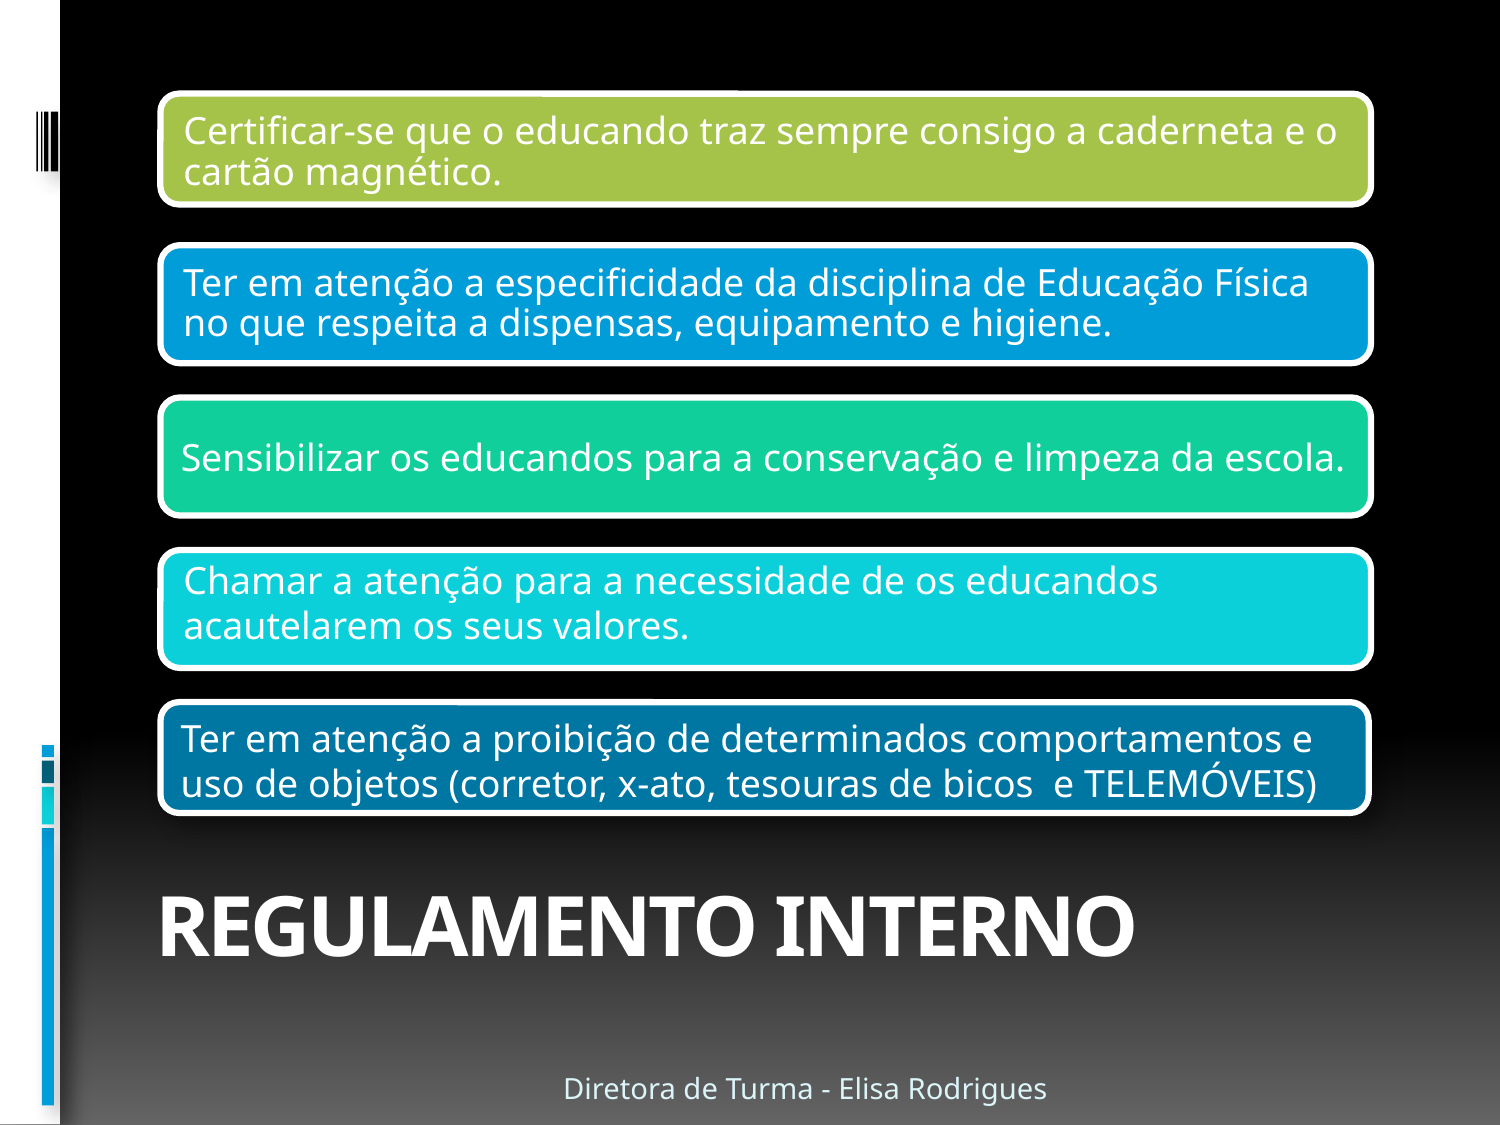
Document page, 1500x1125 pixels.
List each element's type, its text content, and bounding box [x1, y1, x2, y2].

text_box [160, 549, 1372, 669]
title Regulamento interno [140, 808, 1407, 981]
footer Diretora de Turma - Elisa Rodrigues [150, 1052, 1063, 1113]
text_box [160, 93, 1372, 212]
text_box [160, 244, 1372, 364]
text_box Ter em atenção a proibição de determinados comportamentos e uso de objetos (corretor, x-ato, tesouras de bicos e TELEMÓVEIS) [157, 699, 1372, 817]
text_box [160, 397, 1372, 516]
